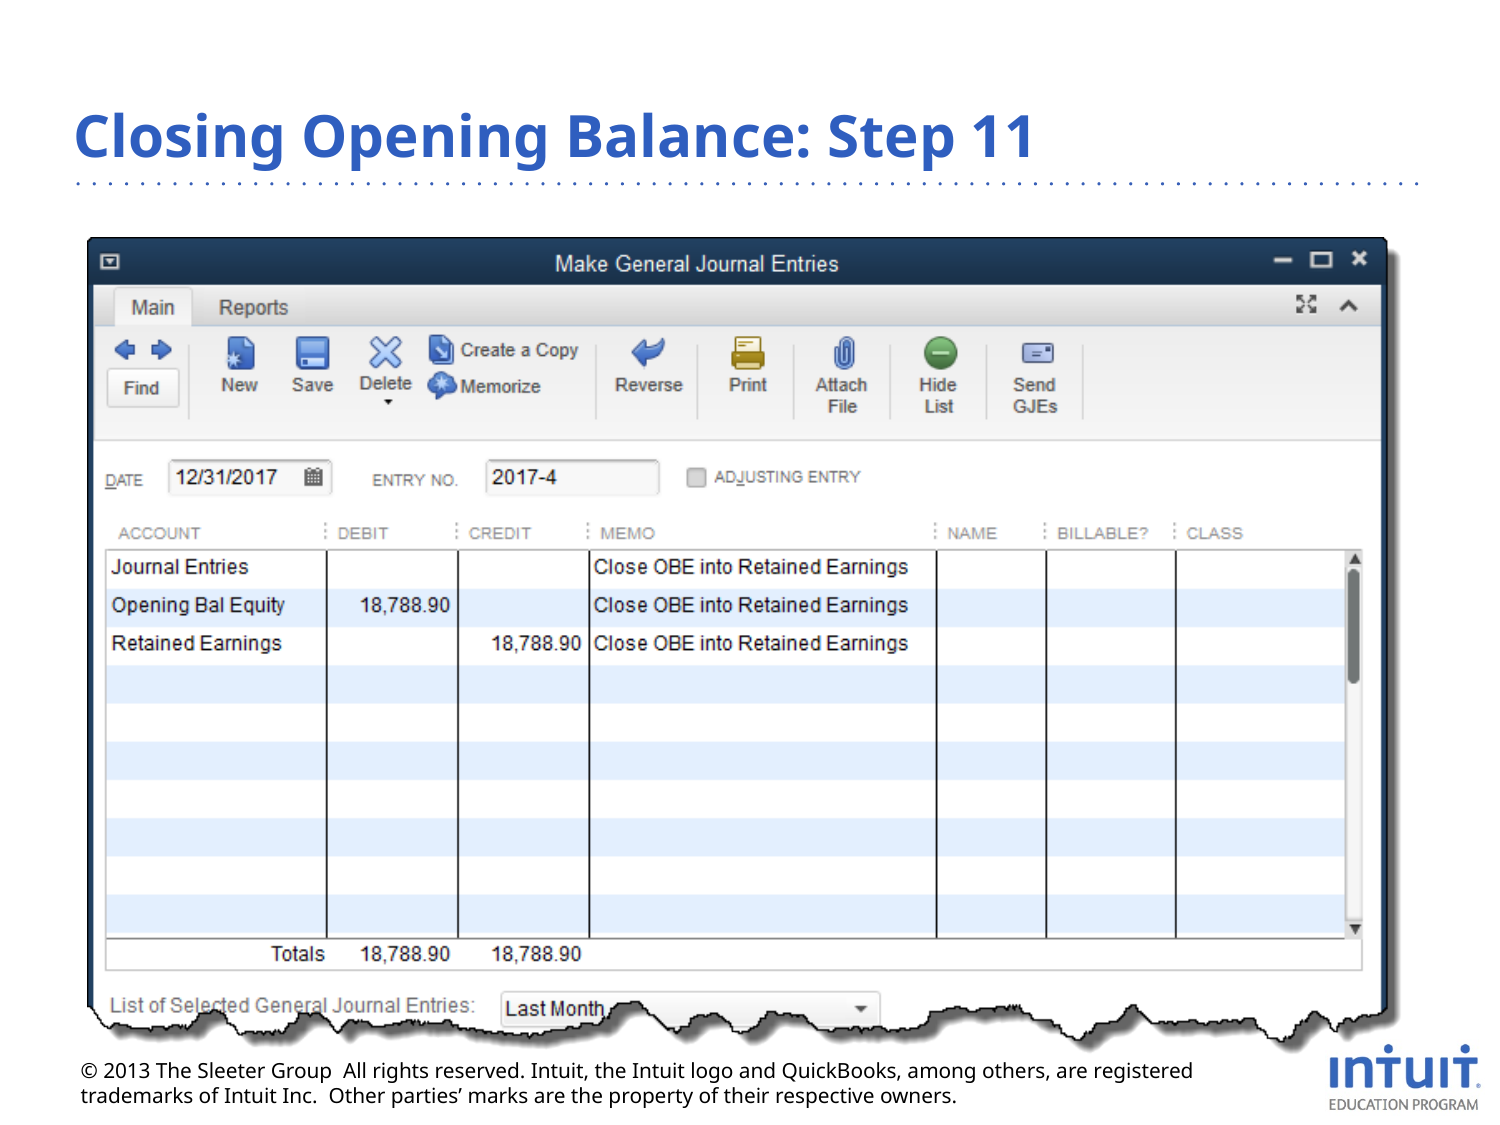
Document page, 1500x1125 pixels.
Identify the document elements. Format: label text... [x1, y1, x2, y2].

picture [87, 237, 1485, 1116]
title Closing Opening Balance: Step 11 [73, 62, 1424, 169]
